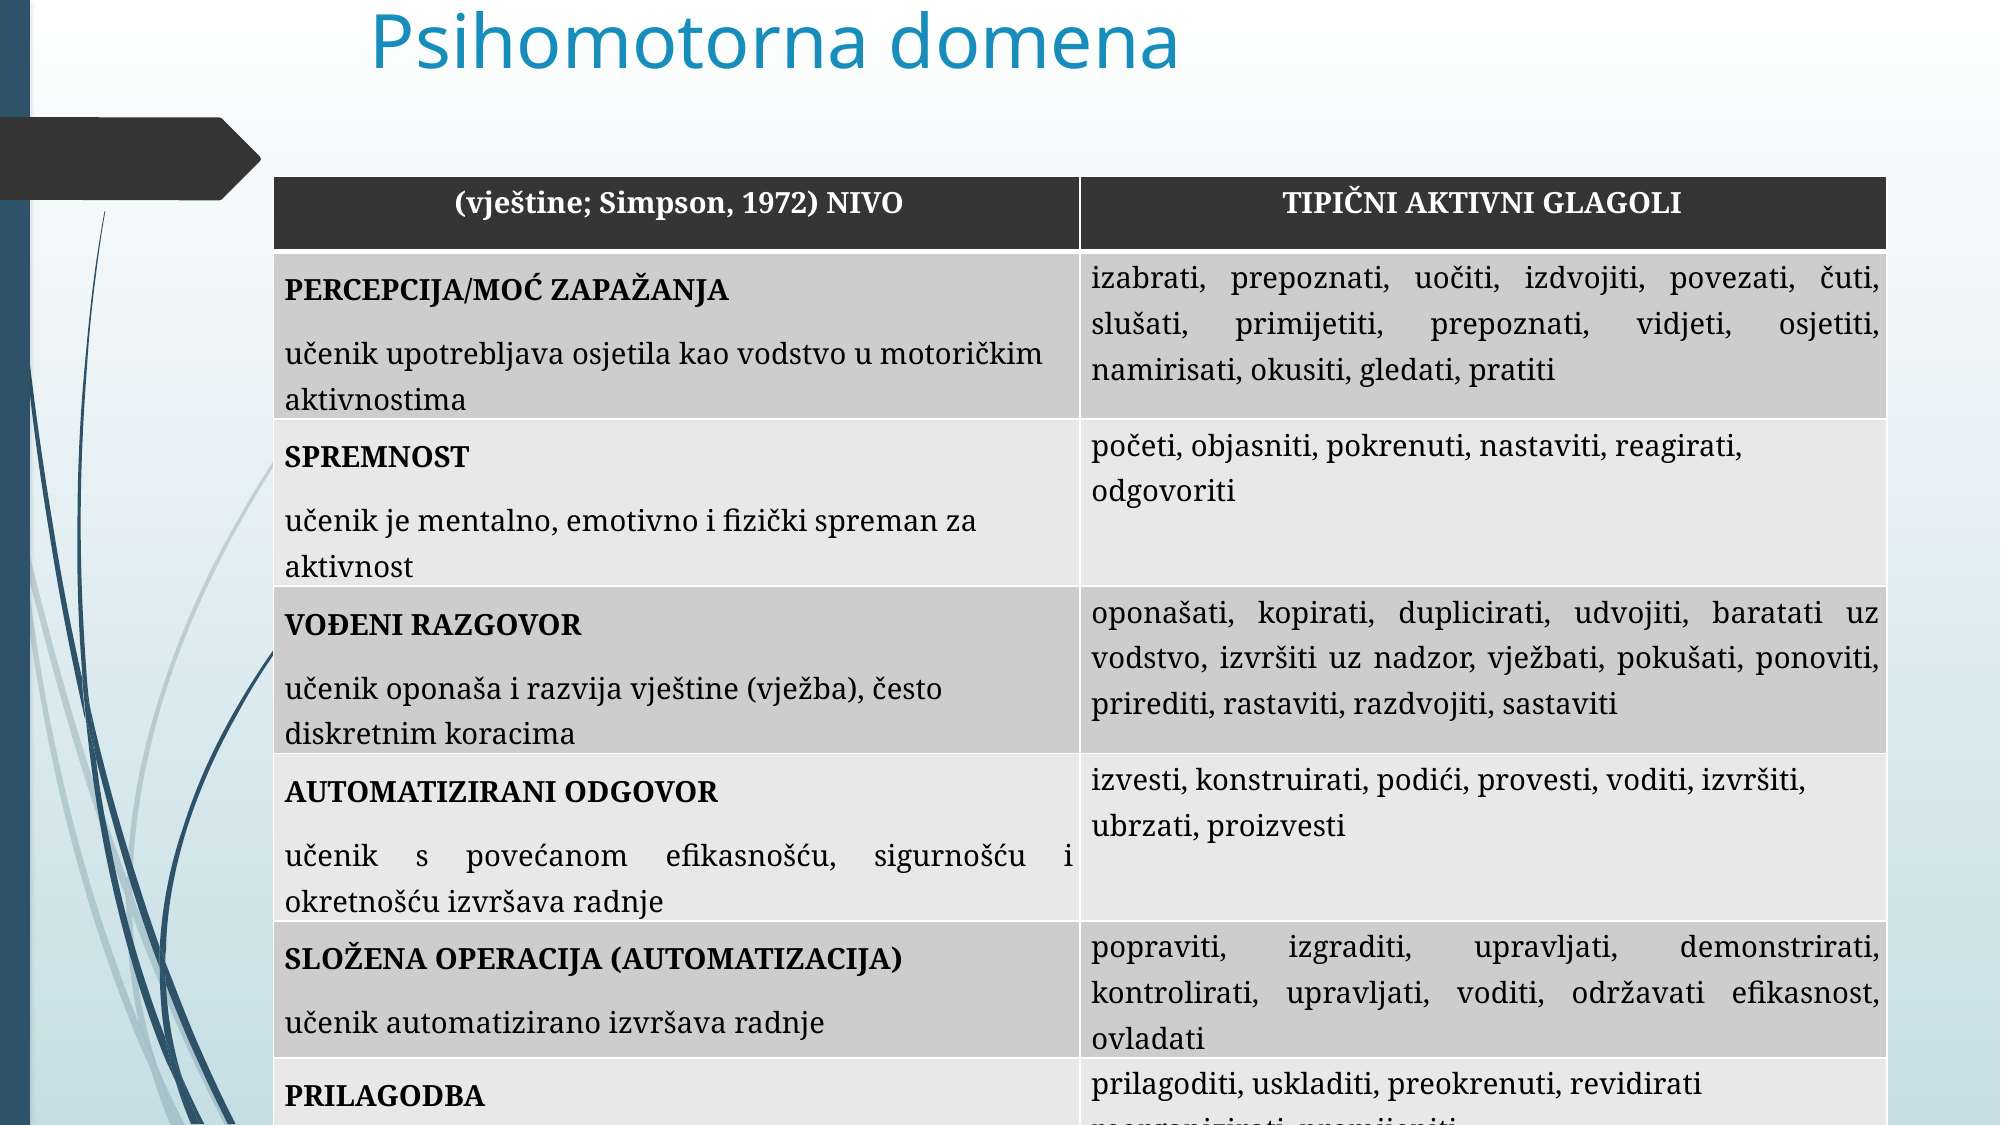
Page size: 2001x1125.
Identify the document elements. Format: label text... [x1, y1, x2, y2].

table_cell AUTOMATIZIRANI ODGOVOR učenik s povećanom efikasnošću, sigurnošću i okretnošću izvršava radnje [274, 754, 1079, 920]
table_header (vještine; Simpson, 1972) NIVO [274, 177, 1079, 249]
table_cell oponašati, kopirati, duplicirati, udvojiti, baratati uz vodstvo, izvršiti uz nadzor, vježbati, pokušati, ponoviti, prirediti, rastaviti, razdvojiti, sastaviti [1081, 587, 1886, 753]
table_cell PRILAGODBA učenik prilagođava vještine problemskoj situaciji [274, 1059, 1079, 1125]
table_cell SPREMNOST učenik je mentalno, emotivno i fizički spreman za aktivnost [274, 420, 1079, 585]
table_cell popraviti, izgraditi, upravljati, demonstrirati, kontrolirati, upravljati, voditi, održavati efikasnost, ovladati [1081, 922, 1886, 1057]
table_cell PERCEPCIJA/MOĆ ZAPAŽANJA učenik upotrebljava osjetila kao vodstvo u motoričkim aktivnostima [274, 254, 1079, 418]
table_cell SLOŽENA OPERACIJA (AUTOMATIZACIJA) učenik automatizirano izvršava radnje [274, 922, 1079, 1057]
table_cell početi, objasniti, pokrenuti, nastaviti, reagirati, odgovoriti [1081, 420, 1886, 585]
table_cell VOĐENI RAZGOVOR učenik oponaša i razvija vještine (vježba), često diskretnim koracima [274, 587, 1079, 753]
table_header TIPIČNI AKTIVNI GLAGOLI [1081, 177, 1886, 249]
table_cell prilagoditi, uskladiti, preokrenuti, revidirati reorganizirati, promijeniti [1081, 1059, 1886, 1125]
table_cell izvesti, konstruirati, podići, provesti, voditi, izvršiti, ubrzati, proizvesti [1081, 754, 1886, 920]
table_cell izabrati, prepoznati, uočiti, izdvojiti, povezati, čuti, slušati, primijetiti, prepoznati, vidjeti, osjetiti, namirisati, okusiti, gledati, pratiti [1081, 254, 1886, 418]
title Psihomotorna domena [354, 0, 1817, 176]
